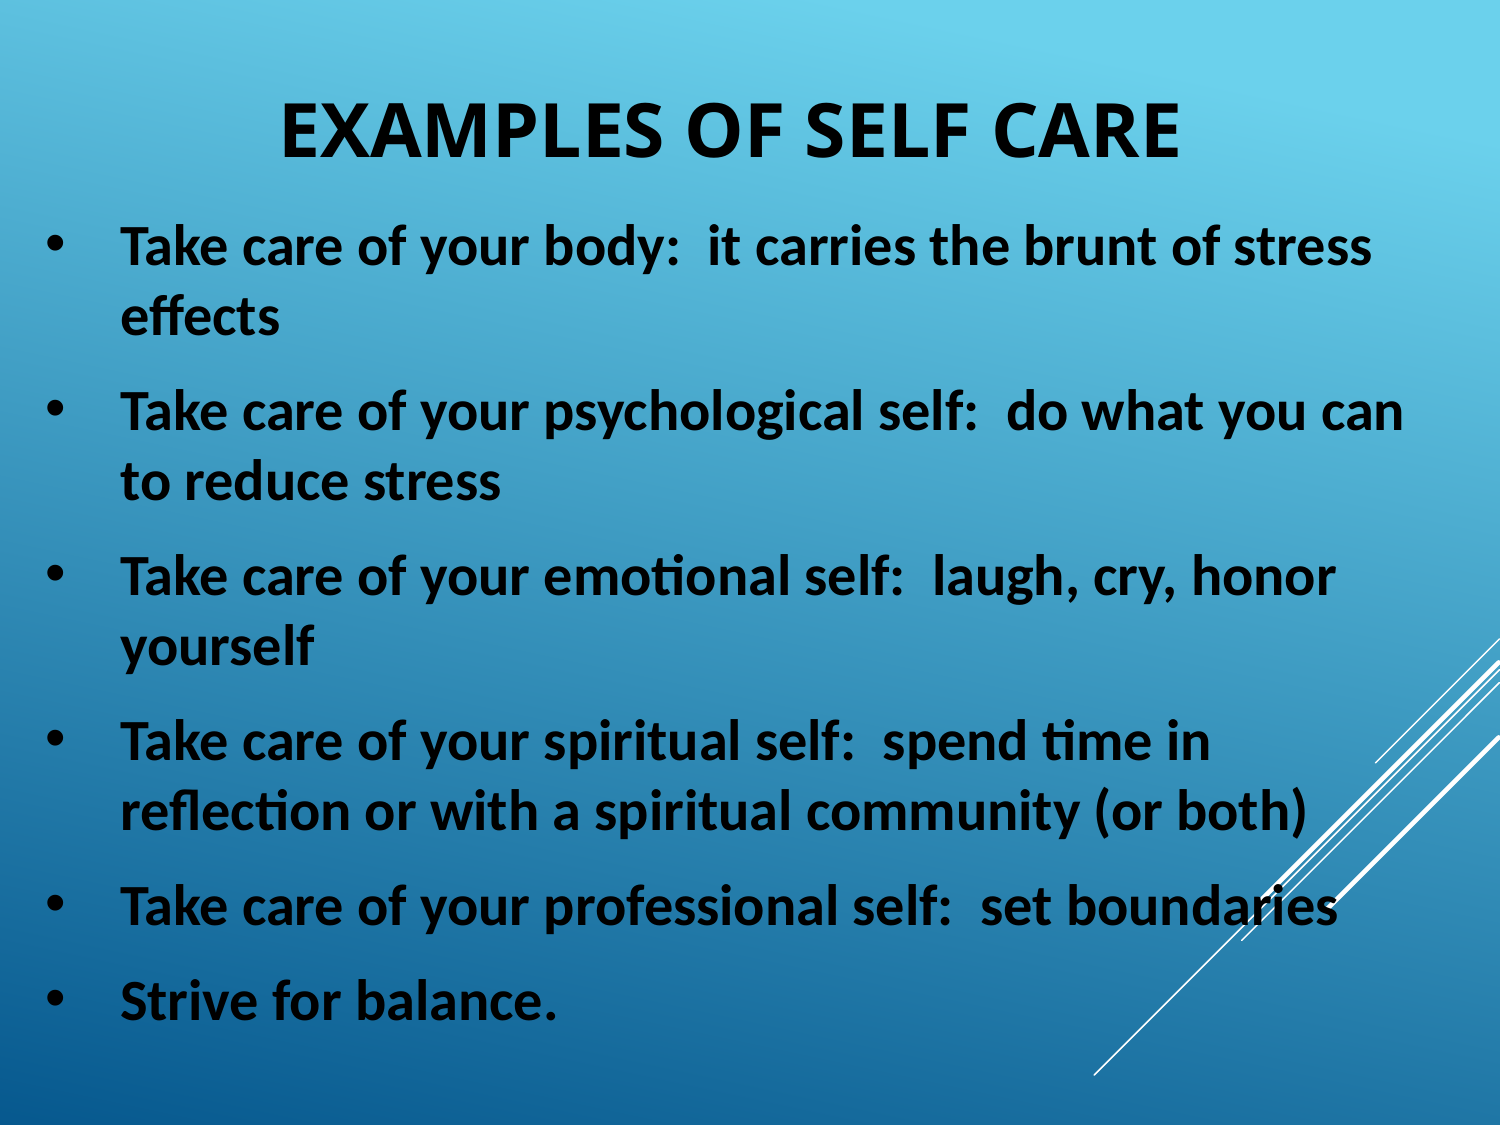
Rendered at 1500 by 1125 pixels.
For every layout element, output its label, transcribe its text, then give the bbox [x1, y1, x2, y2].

text_box EXAMPLES OF SELF CARE [263, 74, 1198, 180]
text_box Take care of your body: it carries the brunt of stress effects Take care of your psychological self: do what you can to reduce stress Take care of your emotional self: laugh, cry, honor yourself Take care of your spiritual self: spend time in reflection or with a spiritual community (or both) Take care of your professional self: set boundaries Strive for balance. [30, 199, 1431, 1040]
